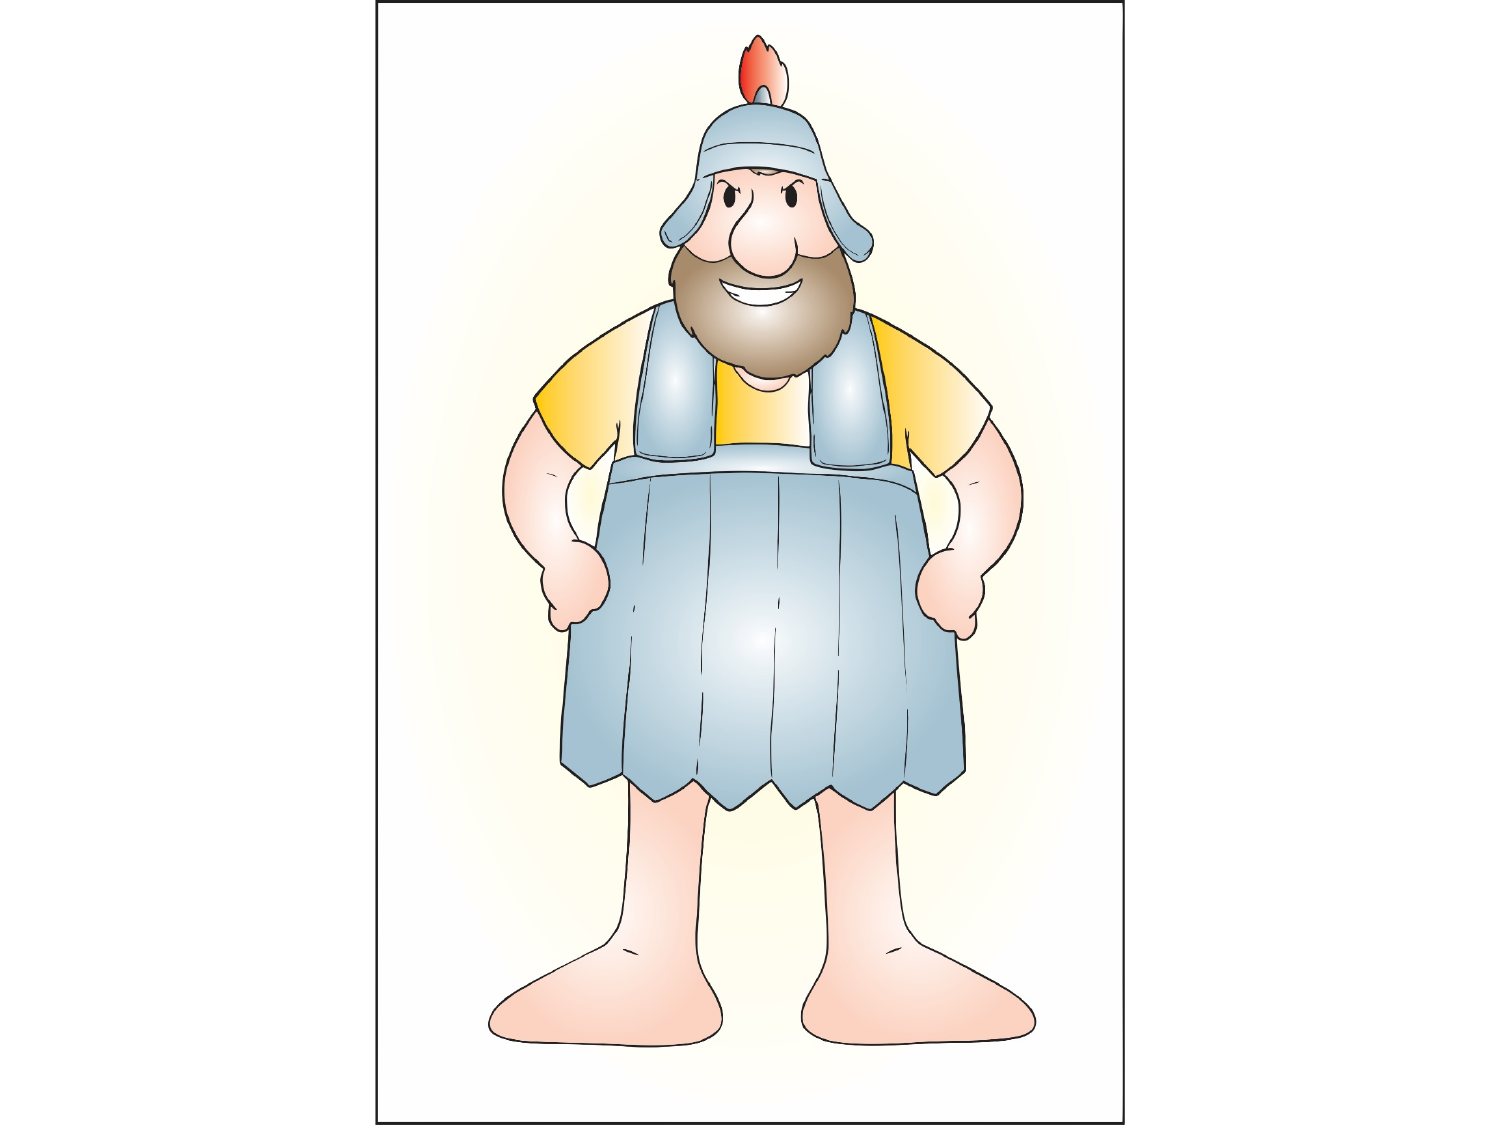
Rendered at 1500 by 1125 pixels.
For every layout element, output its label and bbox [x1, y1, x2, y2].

picture [375, 0, 1125, 1125]
